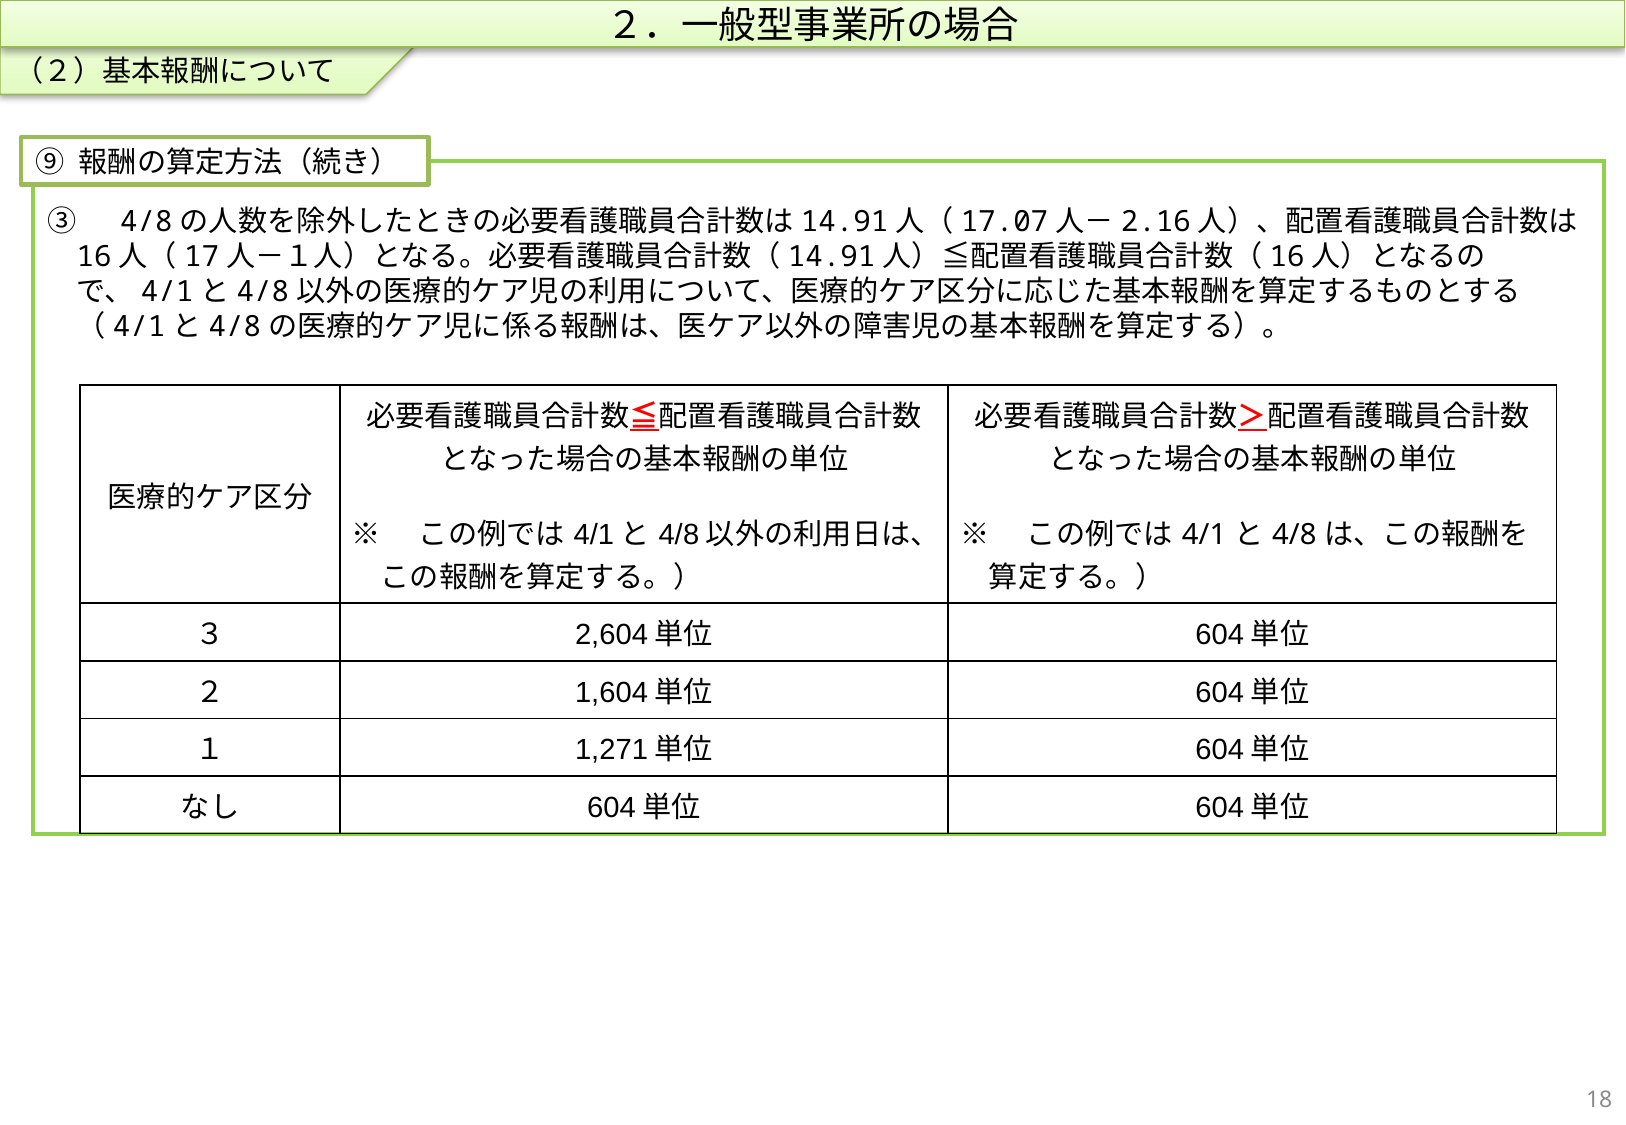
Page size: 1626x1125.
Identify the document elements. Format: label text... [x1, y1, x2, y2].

table_cell 604単位 [949, 604, 1556, 660]
table_cell 1,271単位 [341, 719, 947, 775]
table_cell 2,604単位 [341, 604, 947, 660]
table_header 医療的ケア区分 [81, 386, 339, 602]
table_cell 1,604単位 [341, 662, 947, 718]
text_box ⑨ 報酬の算定方法（続き） [19, 135, 431, 187]
slide_number 17 [1248, 1070, 1625, 1125]
table_cell 604単位 [949, 719, 1556, 775]
text_box ２．一般型事業所の場合 [0, 0, 1625, 48]
table_cell 604単位 [949, 777, 1556, 833]
table_cell ３ [81, 604, 339, 660]
table_header 必要看護職員合計数＞配置看護職員合計数 となった場合の基本報酬の単位 ※ この例では4/1と4/8は、この報酬を算定する。） [949, 386, 1556, 602]
table_cell ２ [81, 662, 339, 718]
table_cell １ [81, 719, 339, 775]
text_box （２）基本報酬について [0, 56, 404, 96]
table_cell なし [81, 777, 339, 833]
table_cell 604単位 [341, 777, 947, 833]
table_header 必要看護職員合計数≦配置看護職員合計数 となった場合の基本報酬の単位 ※ この例では4/1と4/8以外の利用日は、この報酬を算定する。） [341, 386, 947, 602]
table_cell 604単位 [949, 662, 1556, 718]
text_box ③ 4/8の人数を除外したときの必要看護職員合計数は14.91人（17.07人－2.16人）、配置看護職員合計数は16人（17人－１人）となる。必要看護職員合計数（14.91人）≦配置看護職員合計数（16人）となるので、4/1と4/8以外の医療的ケア児の利用について、医療的ケア区分に応じた基本報酬を算定するものとする（4/1と4/8の医療的ケア児に係る報酬は、医ケア以外の障害児の基本報酬を算定する）。 [32, 160, 1604, 835]
